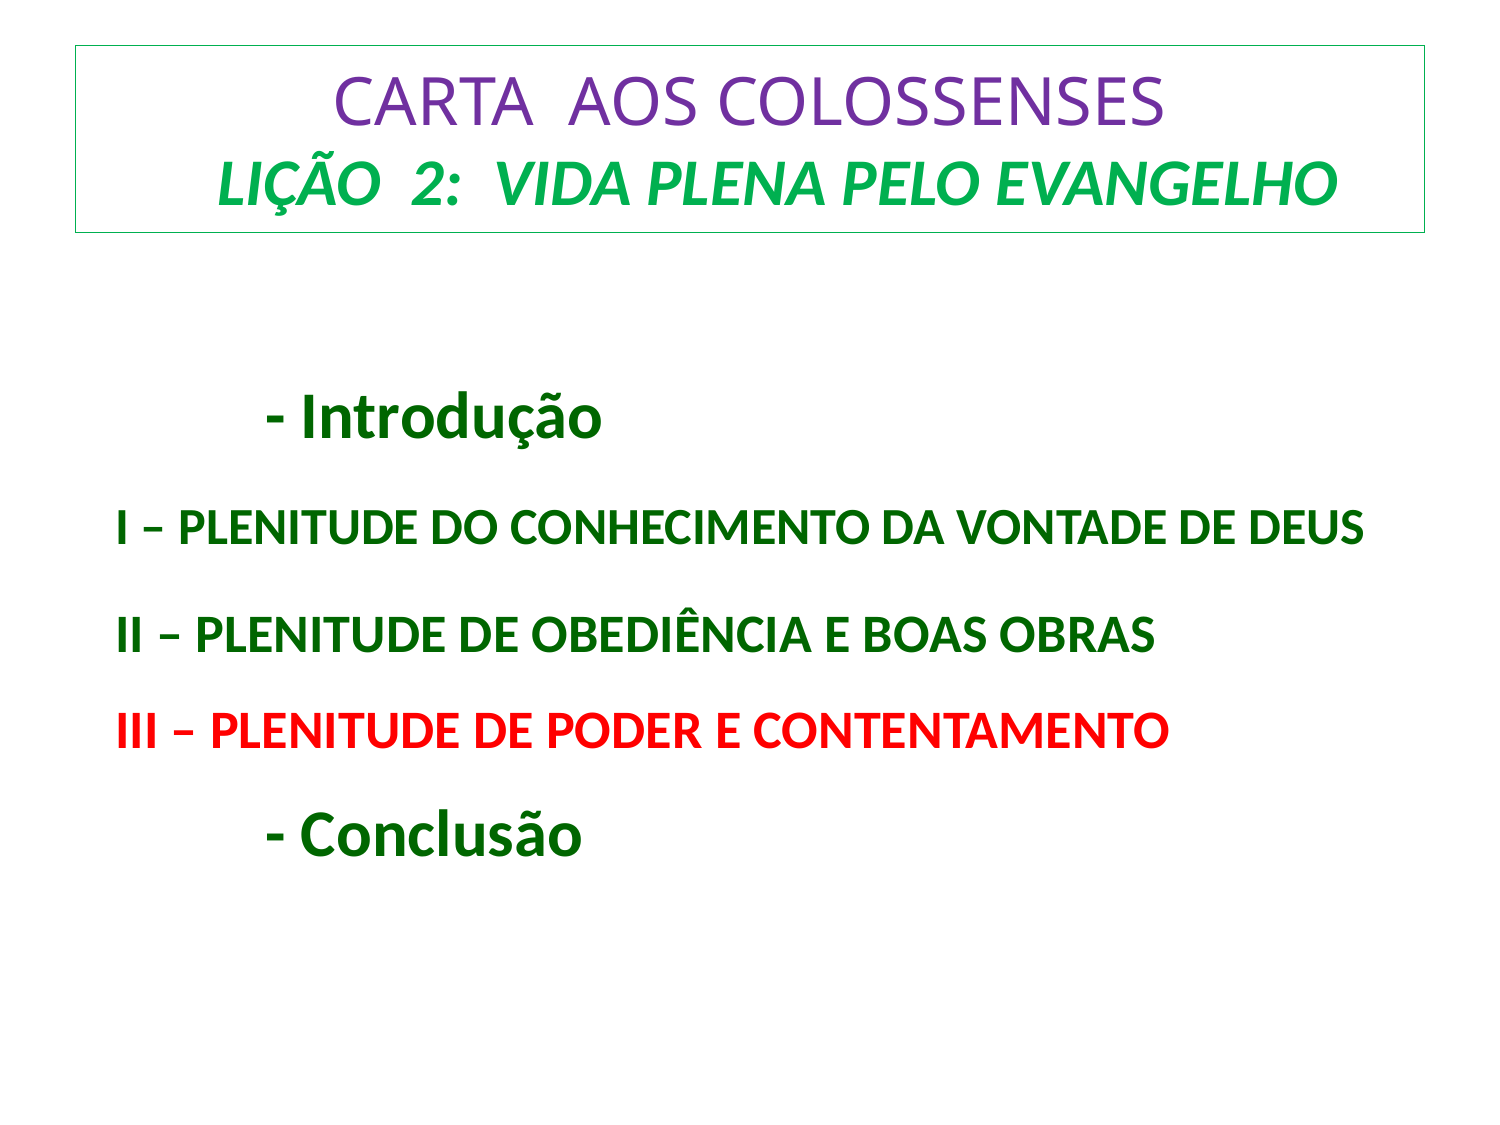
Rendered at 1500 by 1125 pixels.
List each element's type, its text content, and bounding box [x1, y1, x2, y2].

title CARTA AOS COLOSSENSES LIÇÃO 2: VIDA PLENA PELO EVANGELHO [75, 45, 1425, 233]
list - Introdução I – PLENITUDE DO CONHECIMENTO DA VONTADE DE DEUS II – PLENITUDE DE OBEDIÊNCIA E BOAS OBRAS III – PLENITUDE DE PODER E CONTENTAMENTO - Conclusão [100, 314, 1424, 975]
